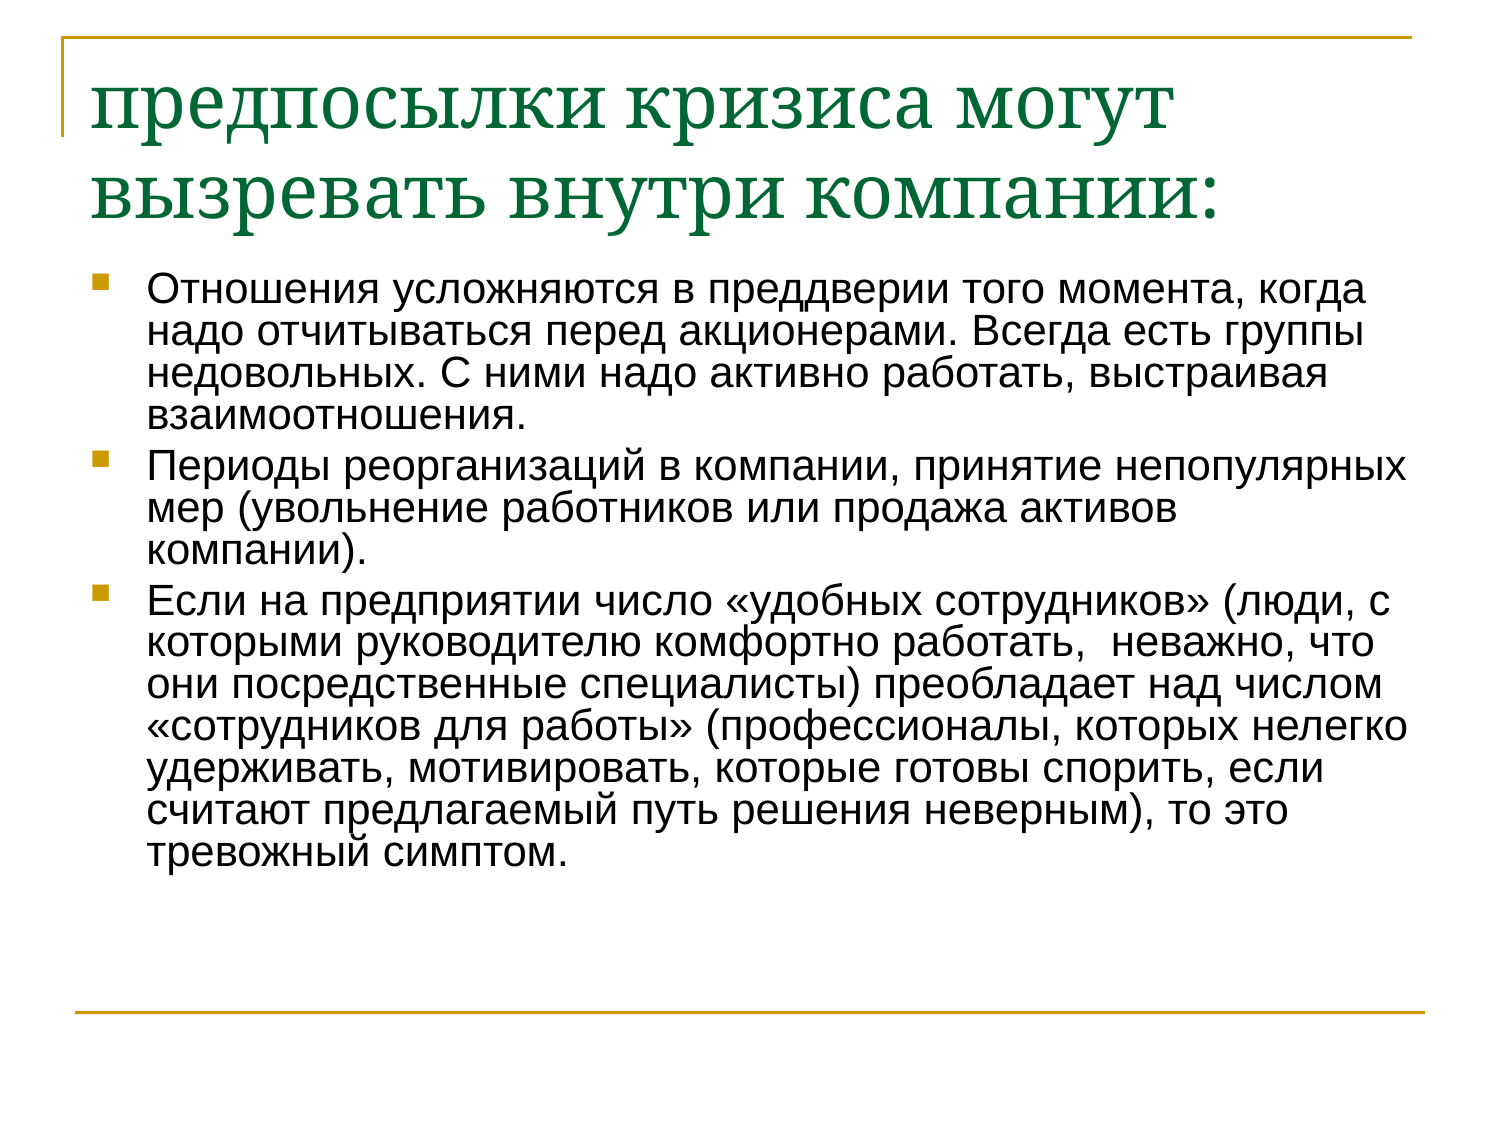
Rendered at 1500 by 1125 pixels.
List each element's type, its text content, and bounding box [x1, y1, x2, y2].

title предпосылки кризиса могут вызревать внутри компании: [74, 45, 1426, 233]
list Отношения усложняются в преддверии того момента, когда надо отчитываться перед акционерами. Всегда есть группы недовольных. С ними надо активно работать, выстраивая взаимоотношения. Периоды реорганизаций в компании, принятие непопулярных мер (увольнение работников или продажа активов компании). Если на предприятии число «удобных сотрудников» (люди, с которыми руководителю комфортно работать, неважно, что они посредственные специалисты) преобладает над числом «сотрудников для работы» (профессионалы, которых нелегко удерживать, мотивировать, которые готовы спорить, если считают предлагаемый путь решения неверным), то это тревожный симптом. [74, 262, 1426, 1006]
